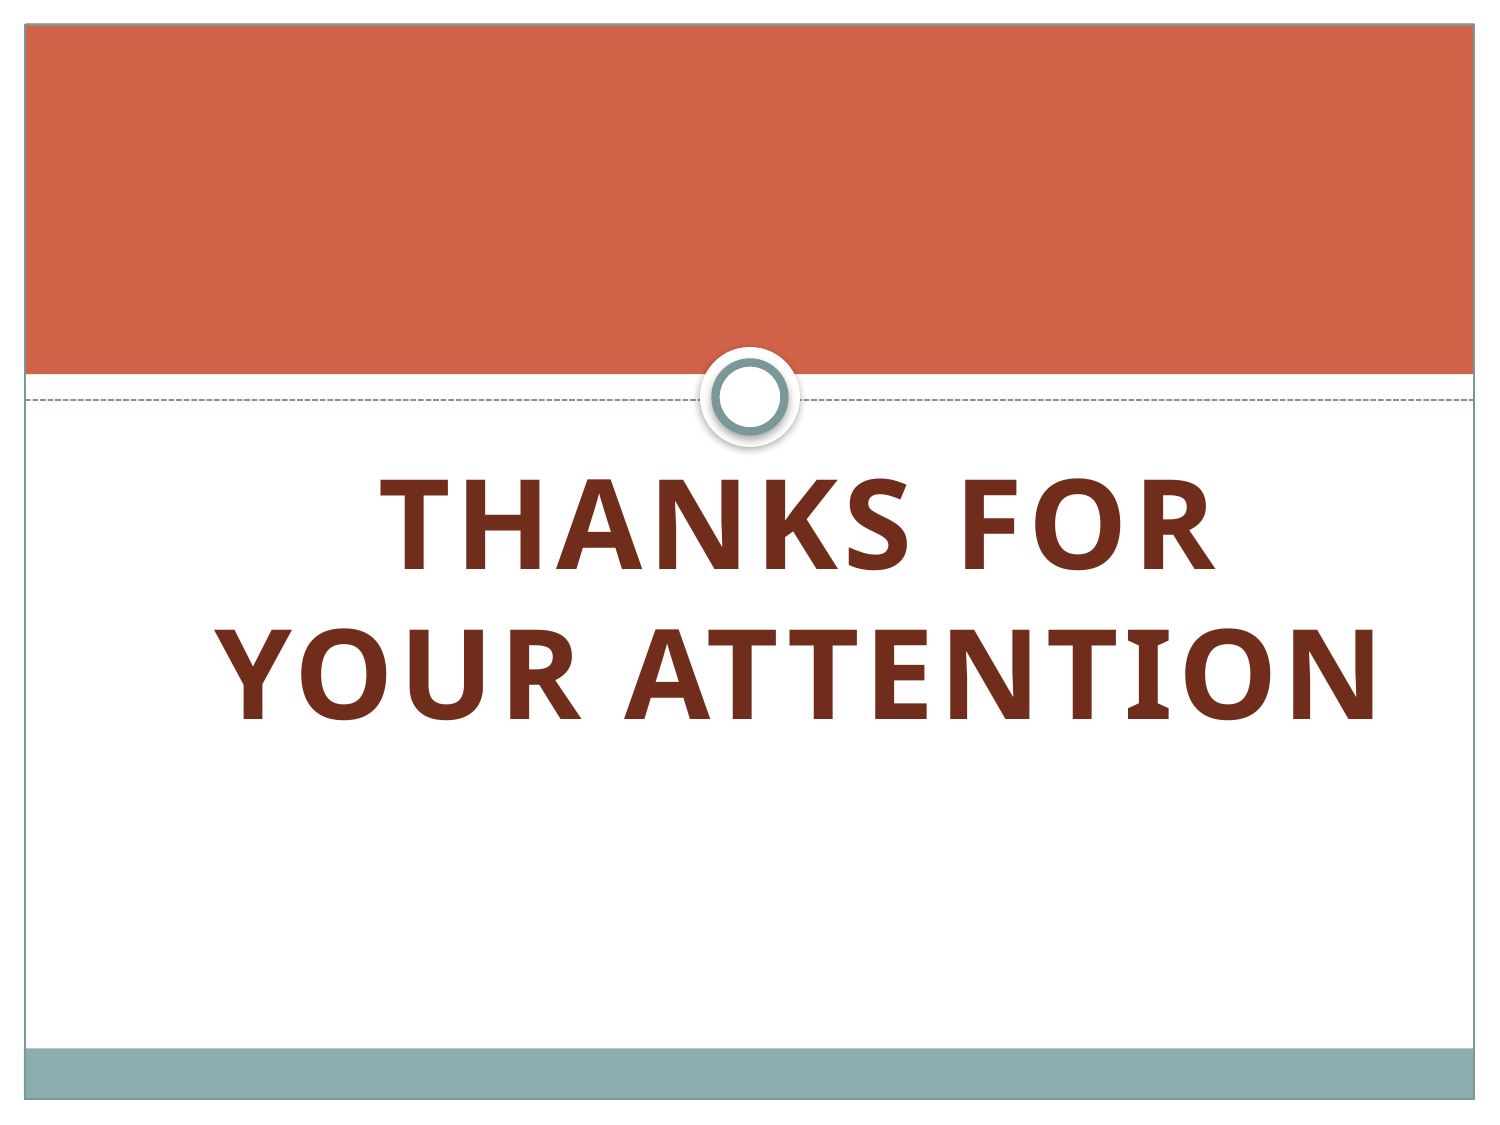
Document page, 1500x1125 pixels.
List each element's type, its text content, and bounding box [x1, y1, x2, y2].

list Thanks for your Attention [187, 437, 1413, 950]
